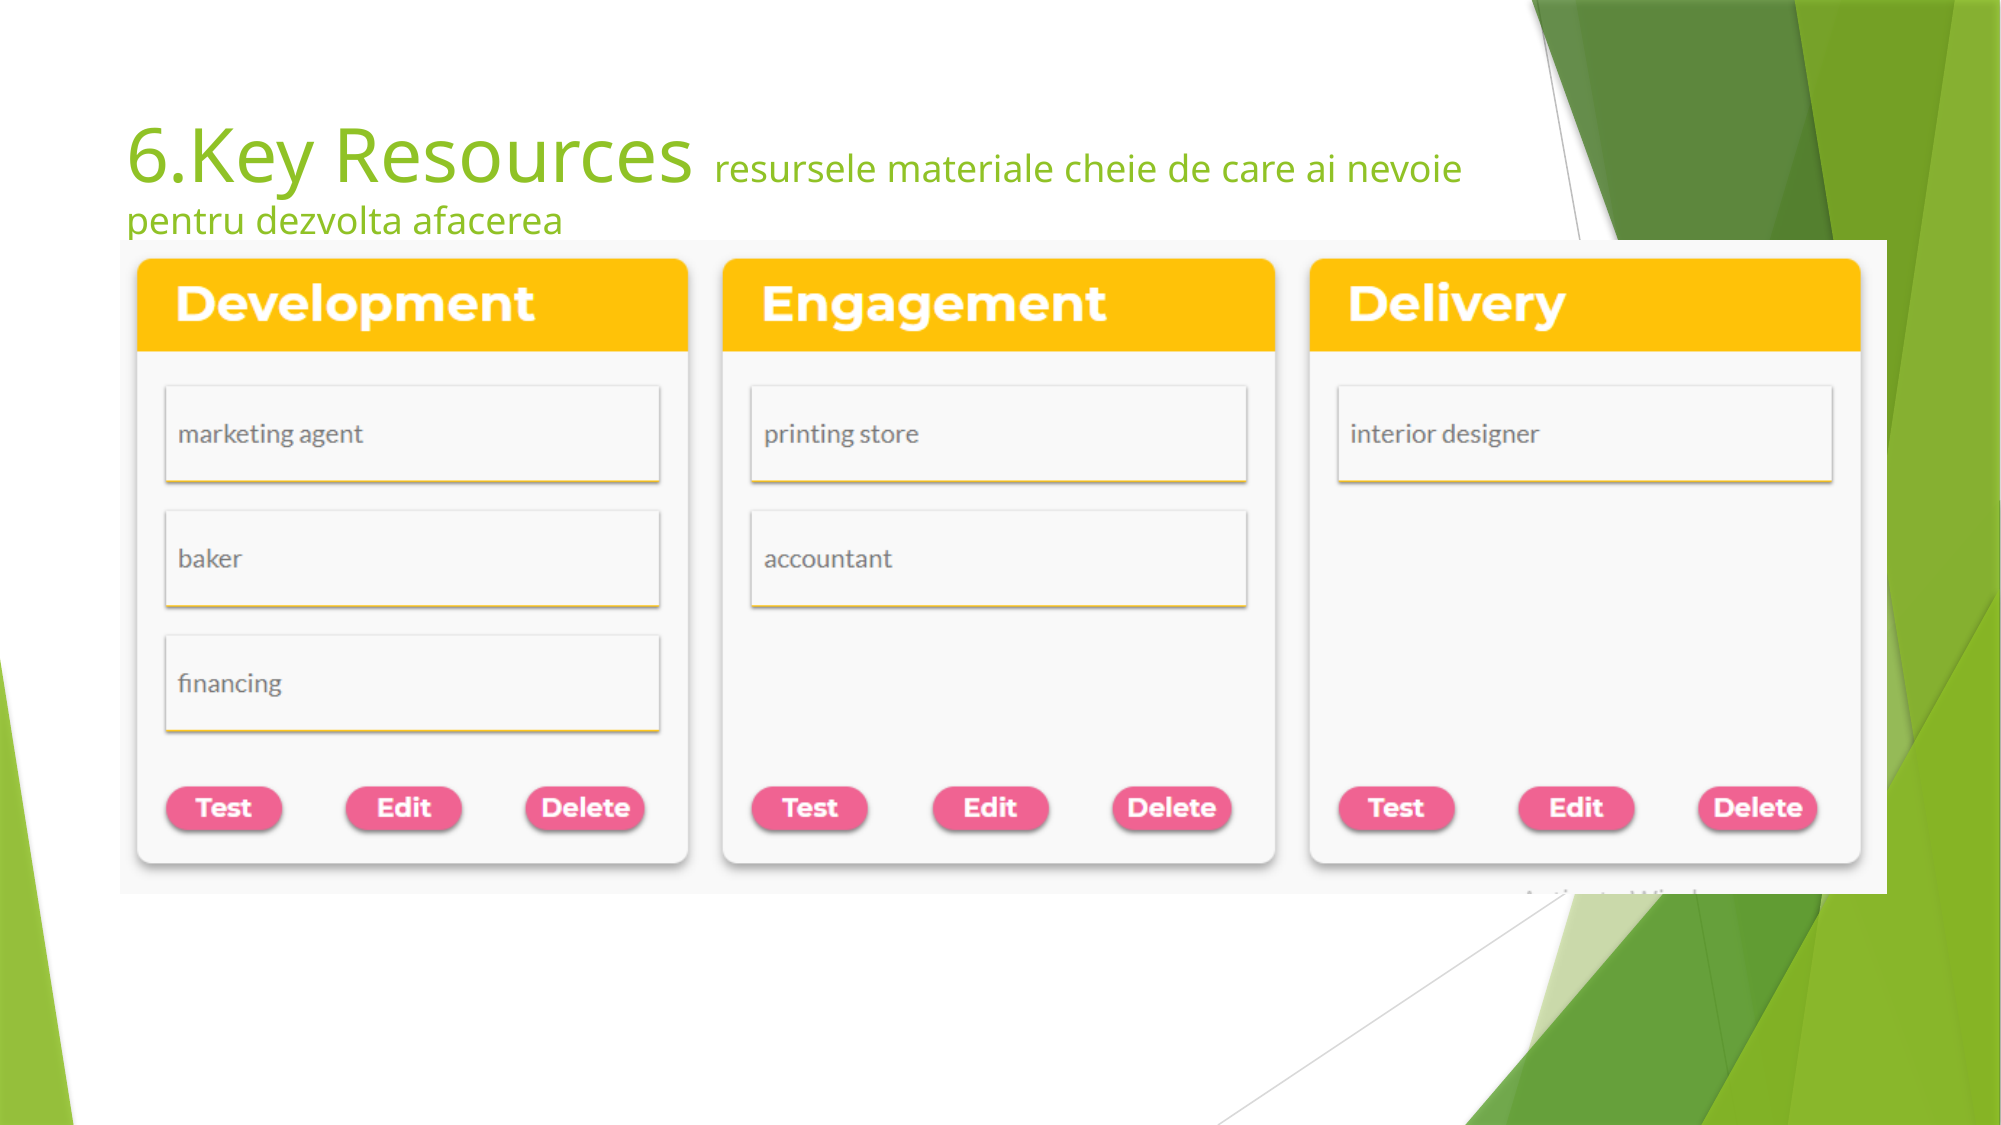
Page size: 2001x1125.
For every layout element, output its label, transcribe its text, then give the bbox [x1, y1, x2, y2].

picture [119, 239, 1887, 895]
title 6.Key Resources resursele materiale cheie de care ai nevoie pentru dezvolta afacerea [111, 99, 1522, 317]
